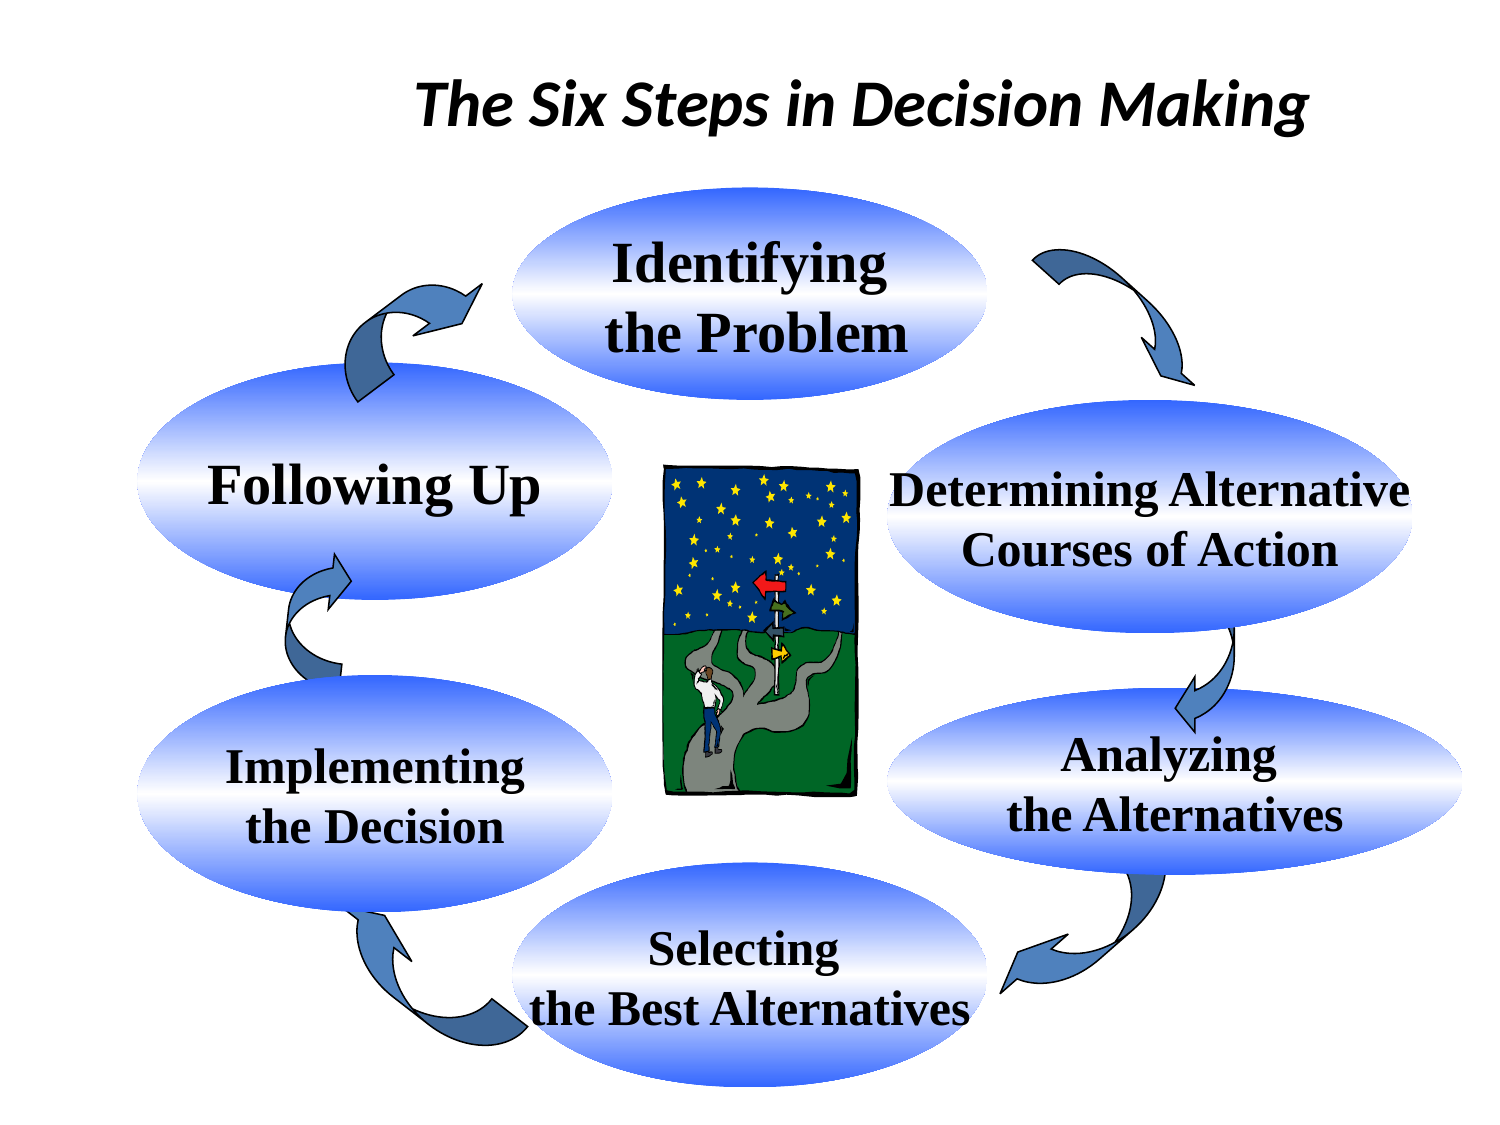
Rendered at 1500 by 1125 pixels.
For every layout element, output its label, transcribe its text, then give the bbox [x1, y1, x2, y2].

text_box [512, 187, 988, 801]
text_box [137, 296, 613, 674]
title The Six Steps in Decision Making [337, 0, 1388, 201]
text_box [137, 674, 613, 1011]
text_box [887, 289, 1413, 634]
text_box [887, 562, 1463, 876]
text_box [512, 862, 1202, 1088]
